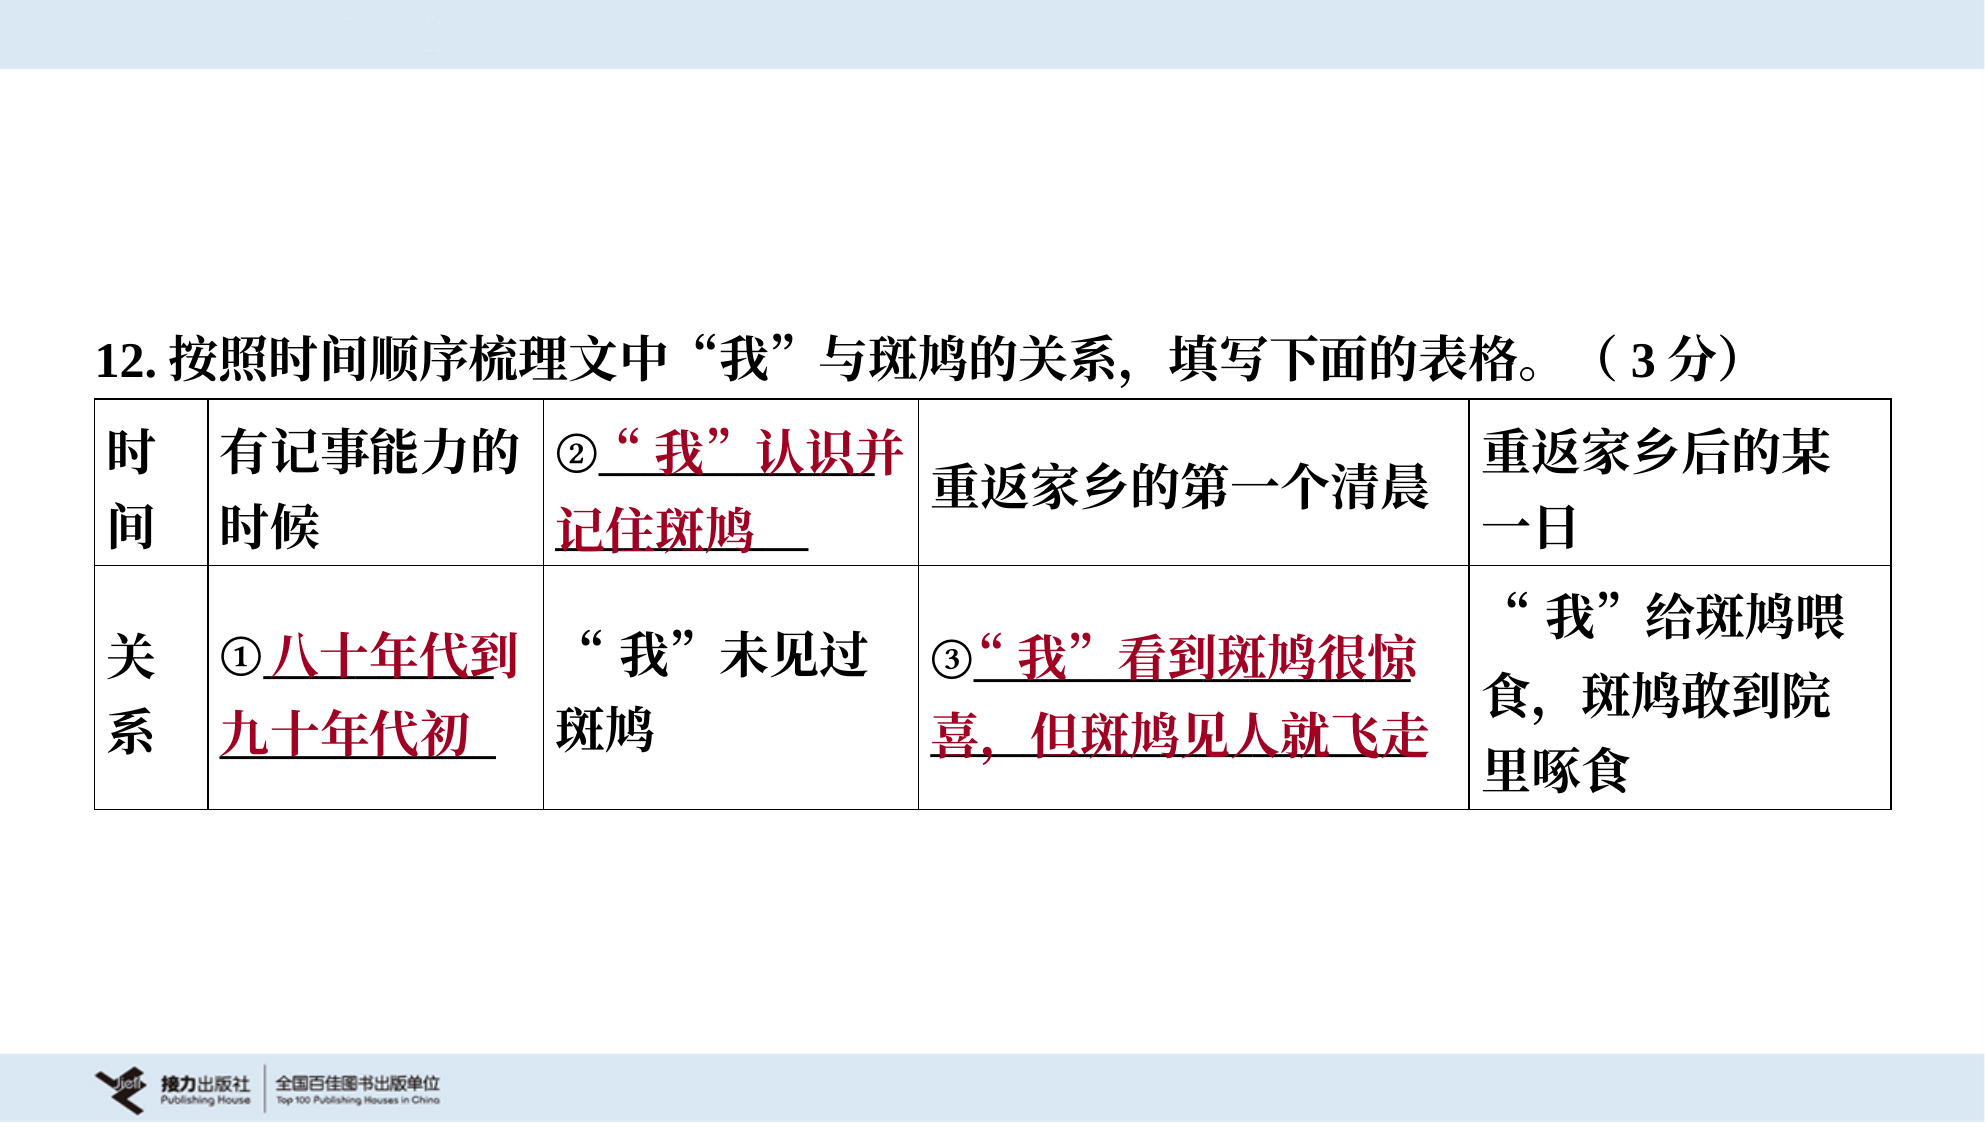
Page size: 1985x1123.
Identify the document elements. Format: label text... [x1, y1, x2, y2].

table_header 有记事能力的 时候 [209, 400, 543, 565]
text_box “我”认识并记住斑鸠 [555, 403, 910, 560]
table_cell 关 系 [95, 566, 207, 809]
table_cell “我”给斑鸠喂 食，斑鸠敢到院 里啄食 [1470, 566, 1890, 809]
table_cell ①__________ ____________ [209, 566, 543, 809]
table_header 时 间 [95, 400, 207, 565]
text_box 八十年代到九十年代初 [219, 606, 535, 804]
text_box “我”看到斑鸠很惊喜，但斑鸠见人就飞走 [930, 608, 1461, 765]
table_header ②____________ ___________ [544, 400, 918, 565]
picture [0, 0, 1985, 1122]
table_header 重返家乡后的某 一日 [1470, 400, 1890, 565]
table_cell “我”未见过斑鸠 [544, 566, 918, 809]
table_header 重返家乡的第一个清晨 [919, 400, 1468, 565]
text_box 12.按照时间顺序梳理文中“我”与斑鸠的关系，填写下面的表格。（3分） [94, 300, 1892, 388]
table_cell ③___________________ _____________________ [919, 566, 1468, 809]
